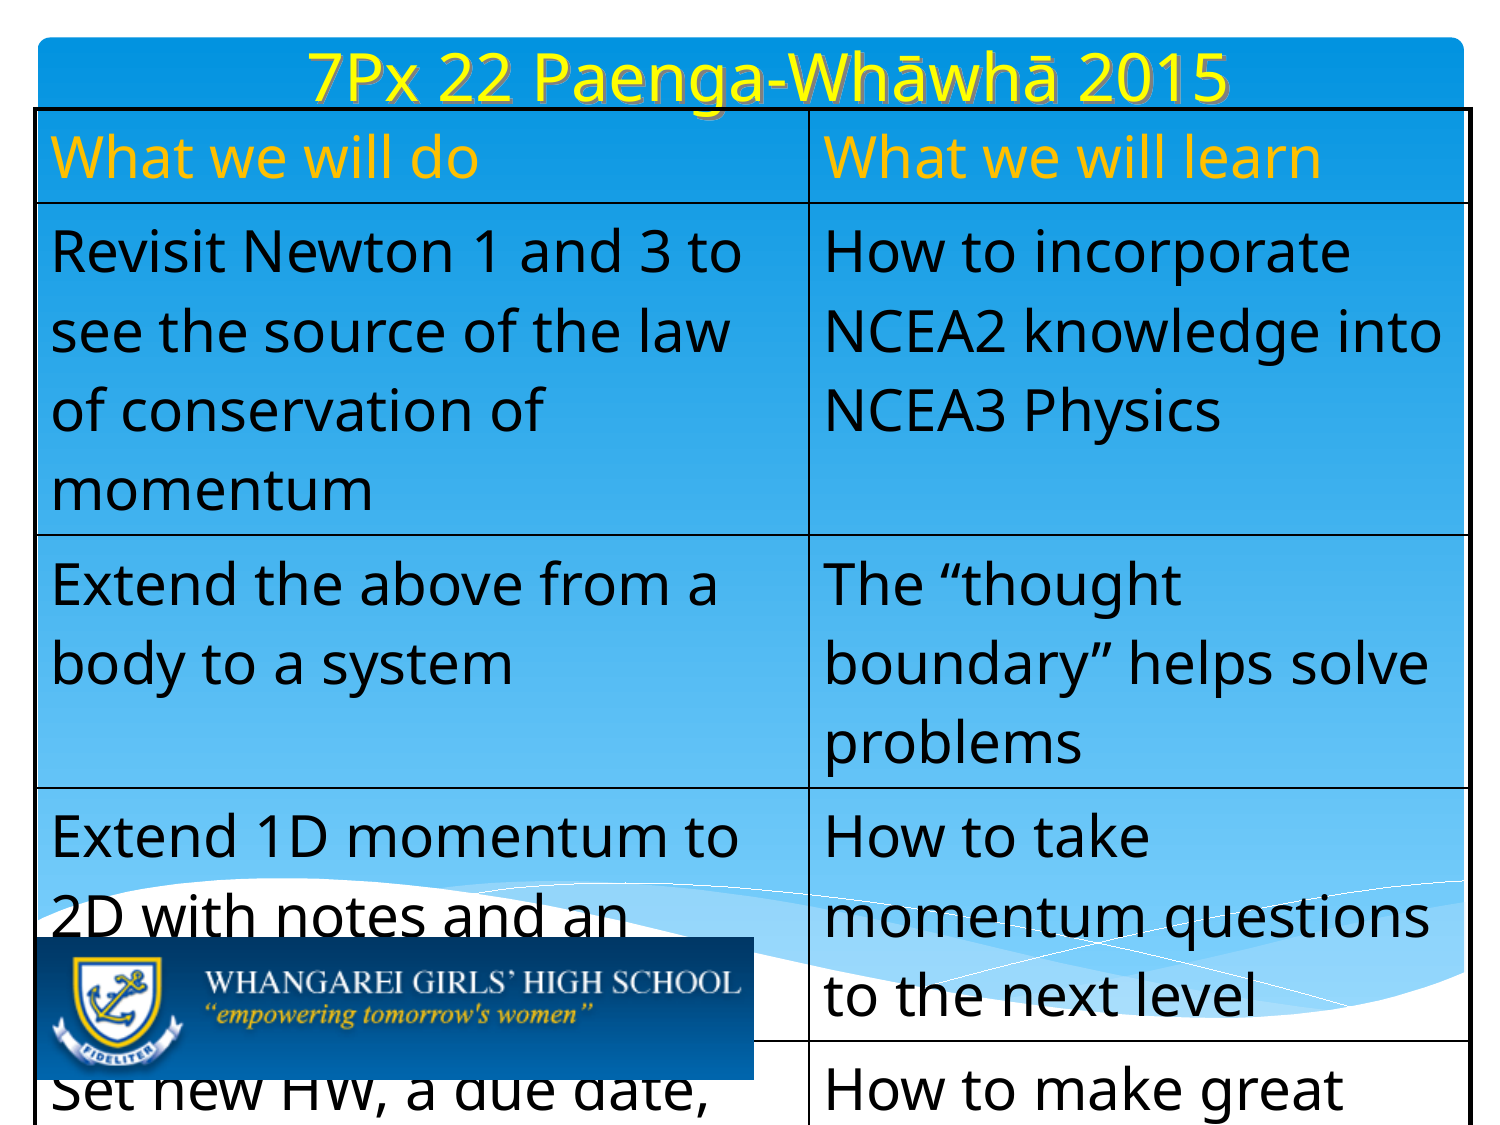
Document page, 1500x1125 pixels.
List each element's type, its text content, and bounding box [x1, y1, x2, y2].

table_cell Extend the above from a body to a system [37, 536, 808, 787]
table_cell Set new HW, a due date, have HRT and mark today’s. [37, 1042, 808, 1125]
picture [37, 937, 754, 1080]
table_header What we will do [37, 111, 808, 202]
table_cell Revisit Newton 1 and 3 to see the source of the law of conservation of momentum [37, 204, 808, 534]
table_cell How to take momentum questions to the next level [810, 789, 1468, 1040]
table_cell How to make great use of time. [810, 1042, 1468, 1125]
table_cell Extend 1D momentum to 2D with notes and an example [37, 789, 808, 1040]
table_cell How to incorporate NCEA2 knowledge into NCEA3 Physics [810, 204, 1468, 534]
table_cell The “thought boundary” helps solve problems [810, 536, 1468, 787]
table_header What we will learn [810, 111, 1468, 202]
text_box 7Px 22 Paenga-Whāwhā 2015 [162, 24, 1375, 107]
